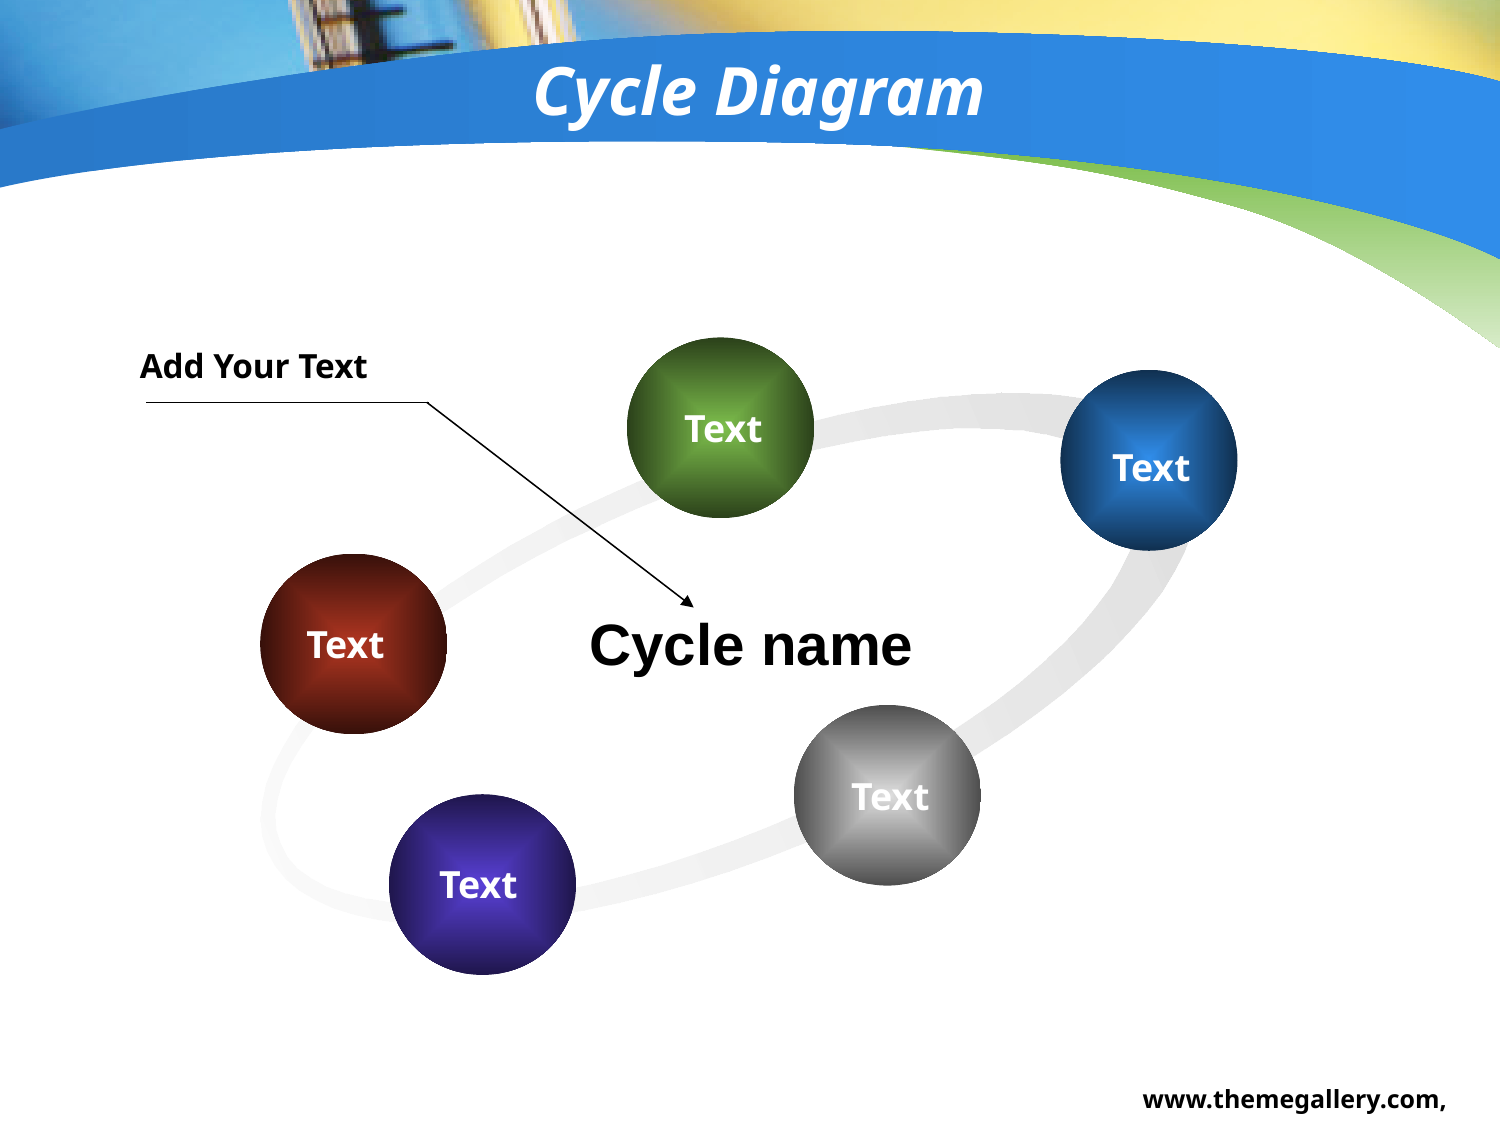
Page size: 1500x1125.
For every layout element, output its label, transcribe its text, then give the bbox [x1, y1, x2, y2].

title Cycle Diagram [63, 42, 1438, 136]
footer www.themegallery.com, [987, 1075, 1463, 1118]
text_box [124, 337, 1238, 976]
picture [0, 0, 1500, 129]
